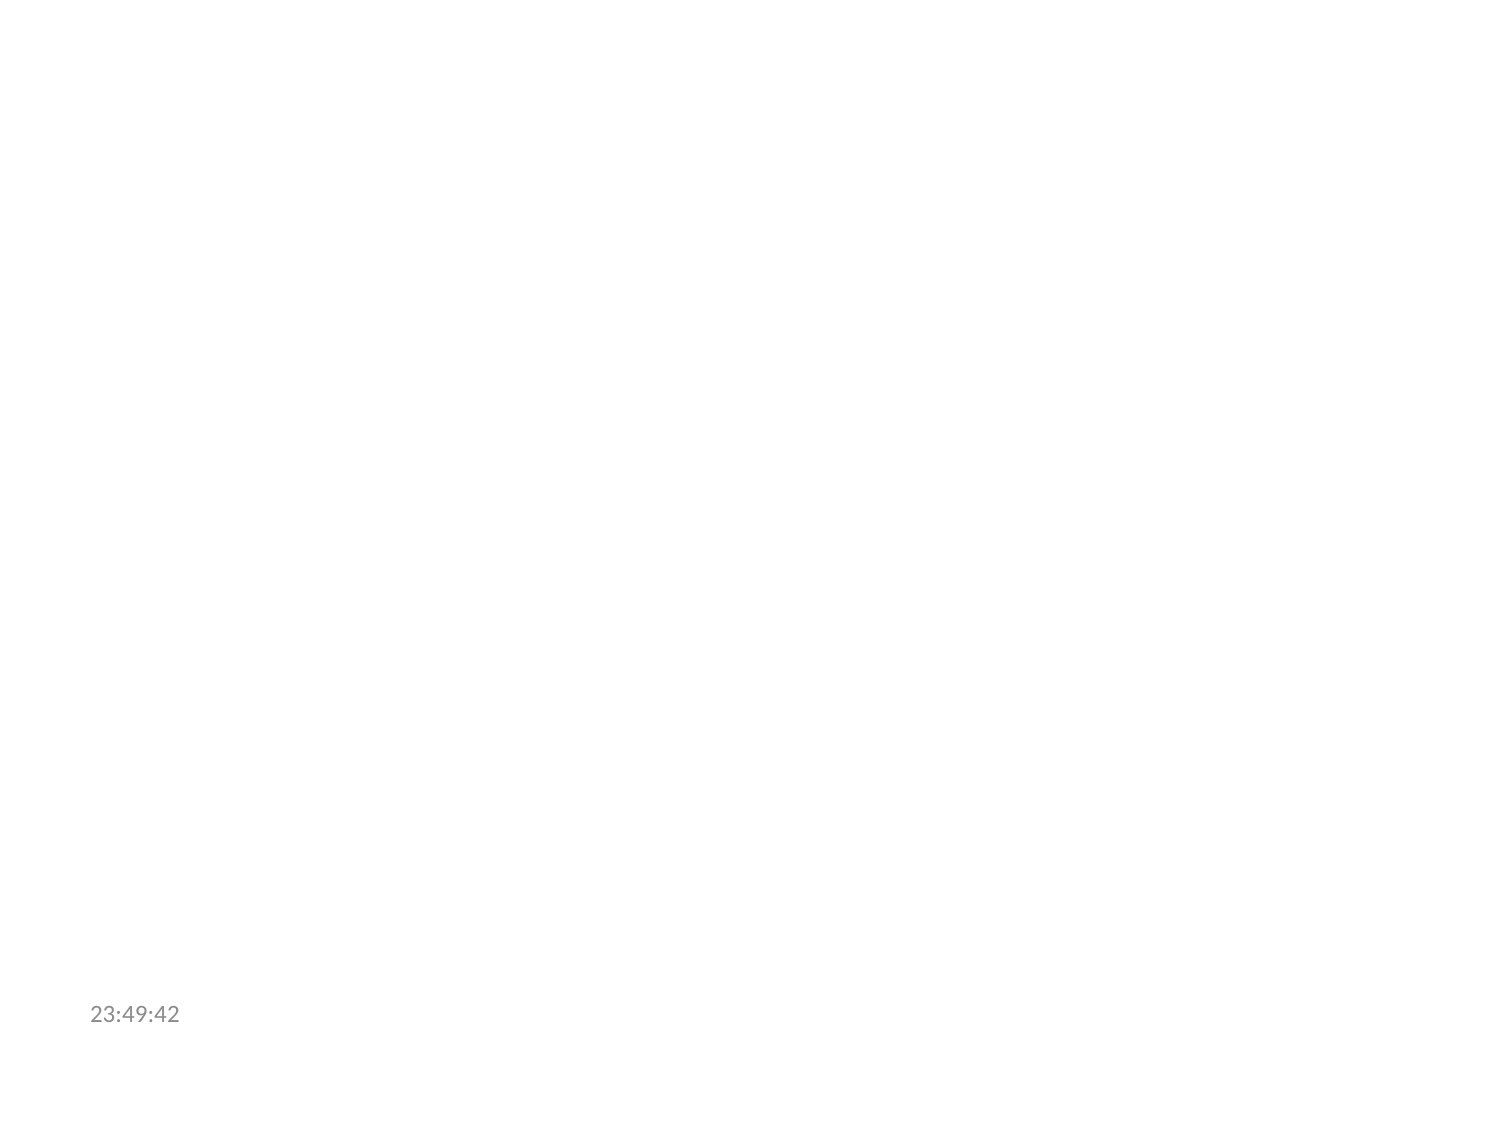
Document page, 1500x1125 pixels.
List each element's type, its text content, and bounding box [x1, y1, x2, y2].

text_box 15:35:09 [75, 982, 425, 1043]
